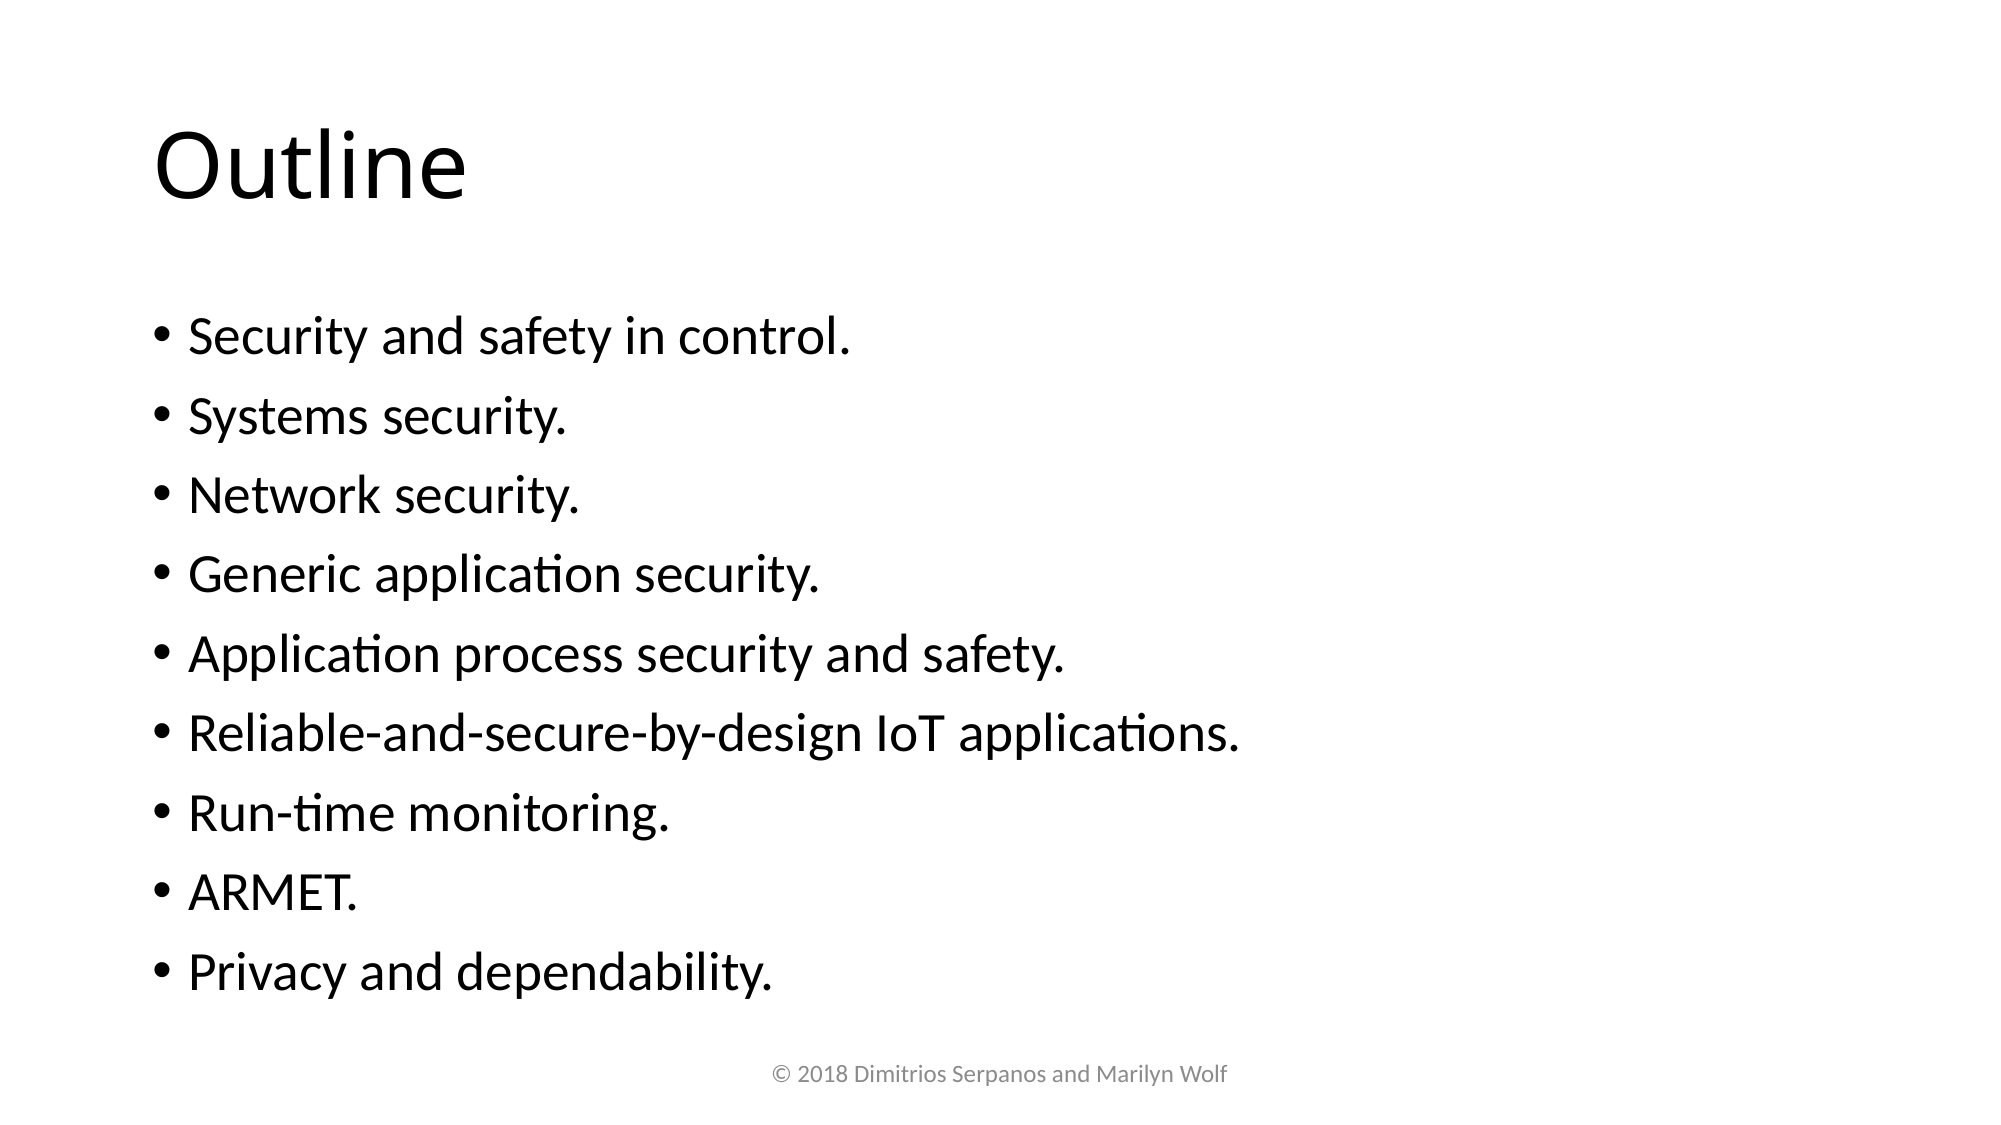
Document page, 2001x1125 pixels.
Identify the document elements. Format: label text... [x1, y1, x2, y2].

footer © 2018 Dimitrios Serpanos and Marilyn Wolf [662, 1042, 1338, 1103]
title Outline [137, 59, 1863, 278]
list Security and safety in control. Systems security. Network security. Generic application security. Application process security and safety. Reliable-and-secure-by-design IoT applications. Run-time monitoring. ARMET. Privacy and dependability. [137, 299, 1863, 1014]
